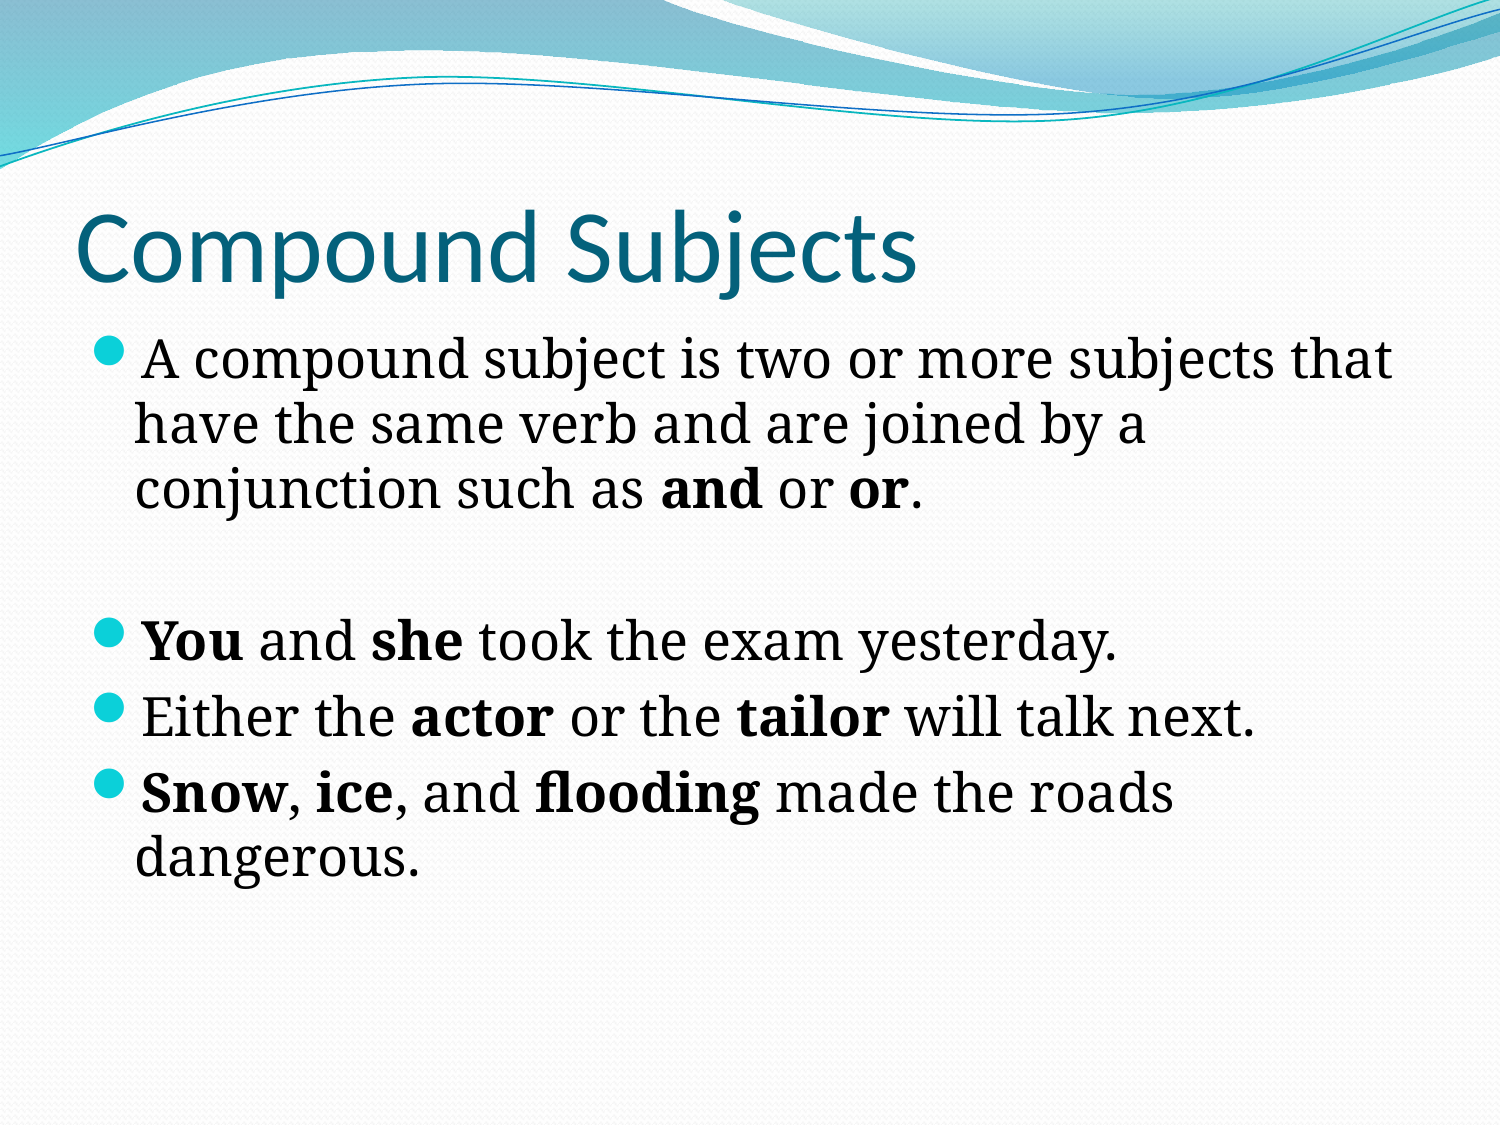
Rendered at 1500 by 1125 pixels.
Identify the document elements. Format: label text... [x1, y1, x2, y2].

list A compound subject is two or more subjects that have the same verb and are joined by a conjunction such as and or or. You and she took the exam yesterday. Either the actor or the tailor will talk next. Snow, ice, and flooding made the roads dangerous. [75, 317, 1425, 1038]
title Compound Subjects [75, 115, 1425, 303]
